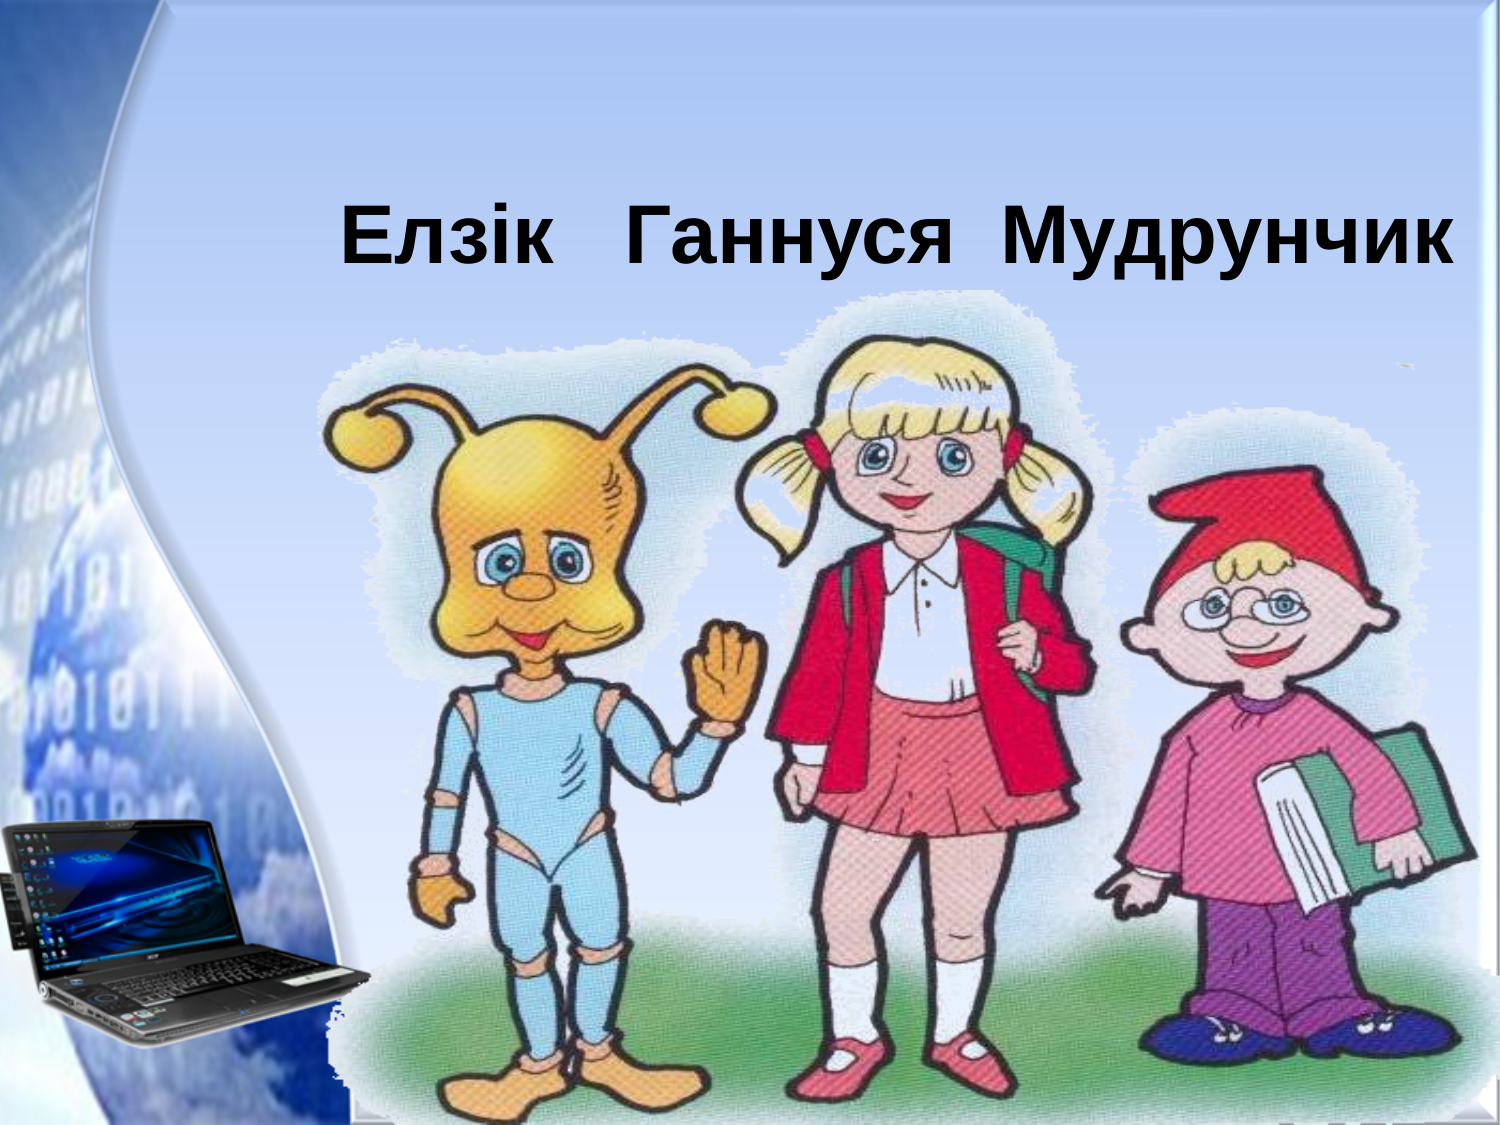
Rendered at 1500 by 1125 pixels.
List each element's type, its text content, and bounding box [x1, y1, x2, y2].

text_box Елзік [324, 172, 570, 288]
picture [0, 0, 1500, 1125]
text_box Ганнуся [610, 172, 972, 288]
text_box Мудрунчик [986, 172, 1500, 288]
